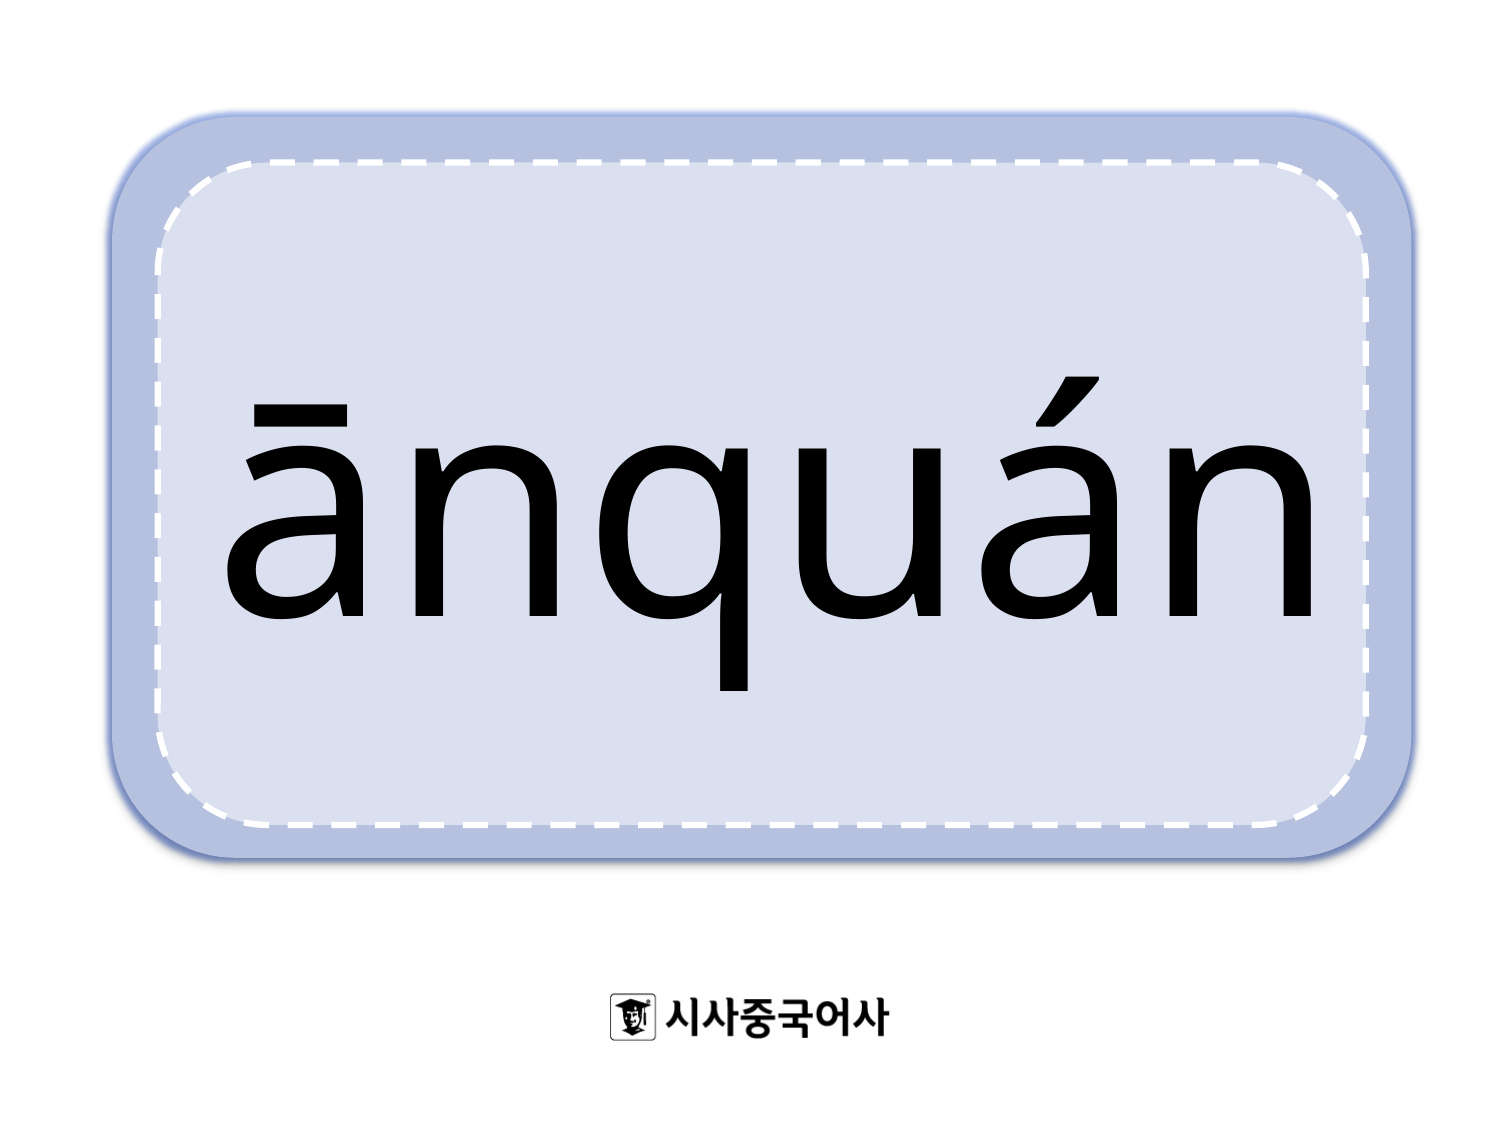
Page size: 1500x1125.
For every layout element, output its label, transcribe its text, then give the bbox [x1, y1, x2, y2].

text_box ānquán [171, 159, 1380, 823]
picture [602, 987, 898, 1047]
